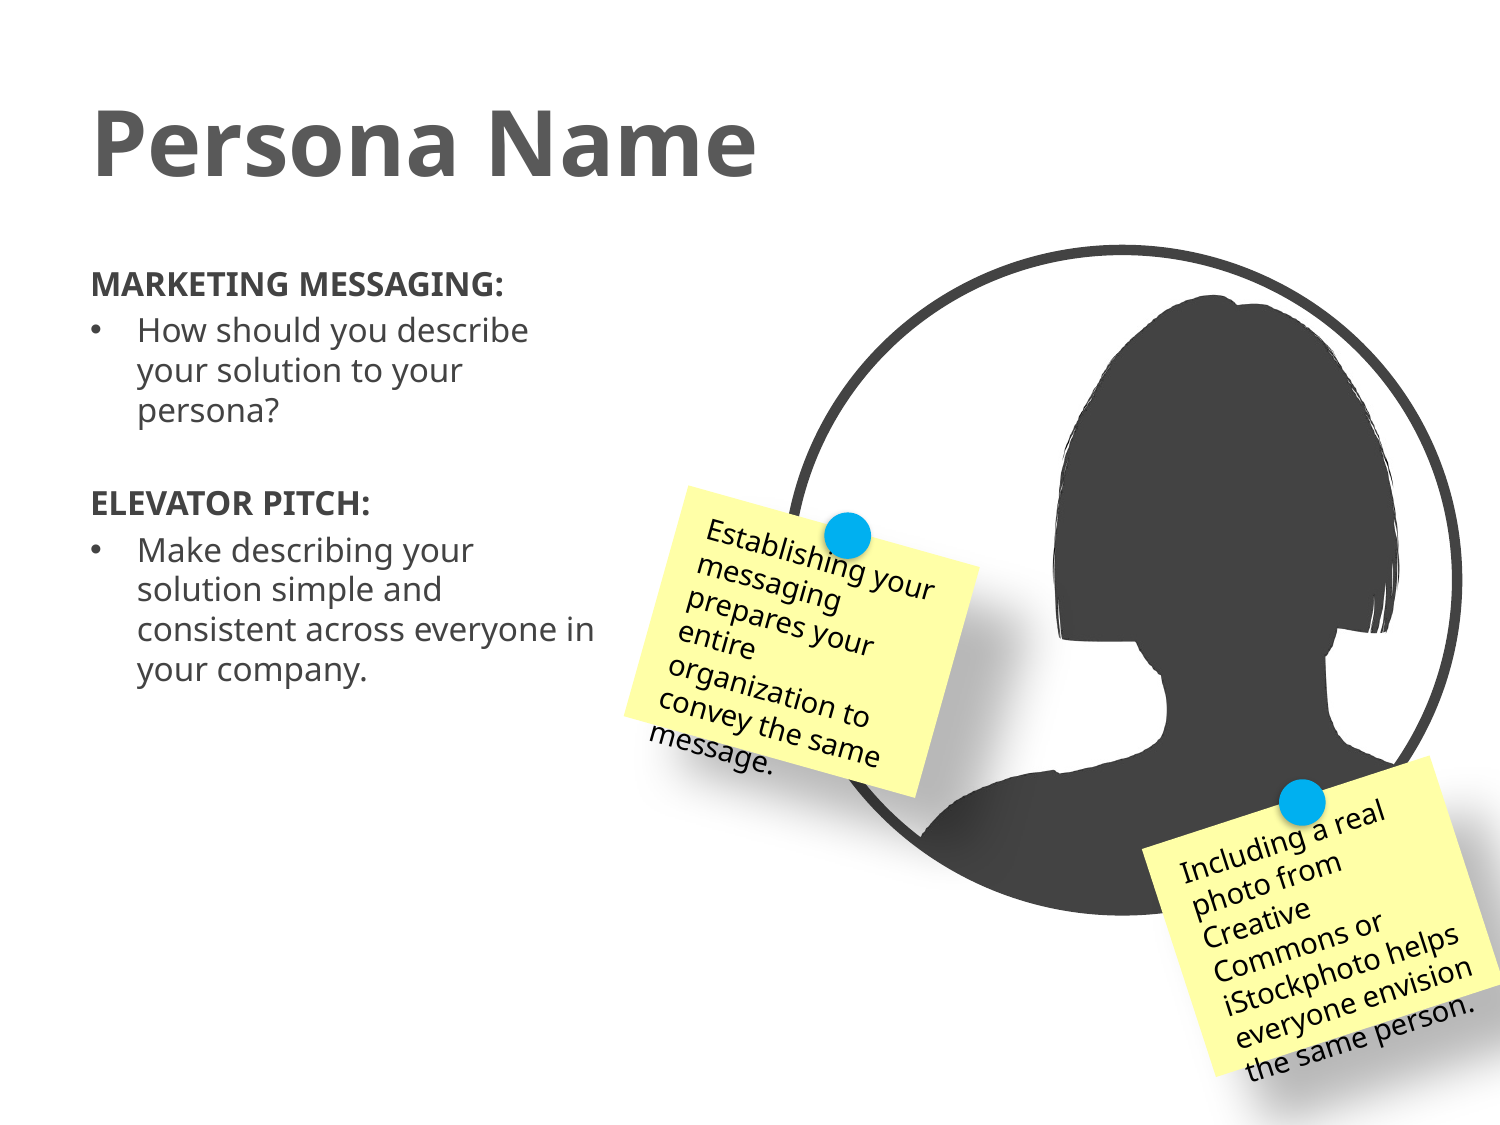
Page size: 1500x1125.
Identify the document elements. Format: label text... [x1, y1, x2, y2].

list MARKETING MESSAGING: How should you describe your solution to your persona? ELEVATOR PITCH: Make describing your solution simple and consistent across everyone in your company. [75, 255, 613, 1025]
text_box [1169, 787, 1473, 1040]
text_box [649, 512, 953, 765]
title Persona Name [75, 44, 938, 236]
picture [787, 249, 1458, 911]
